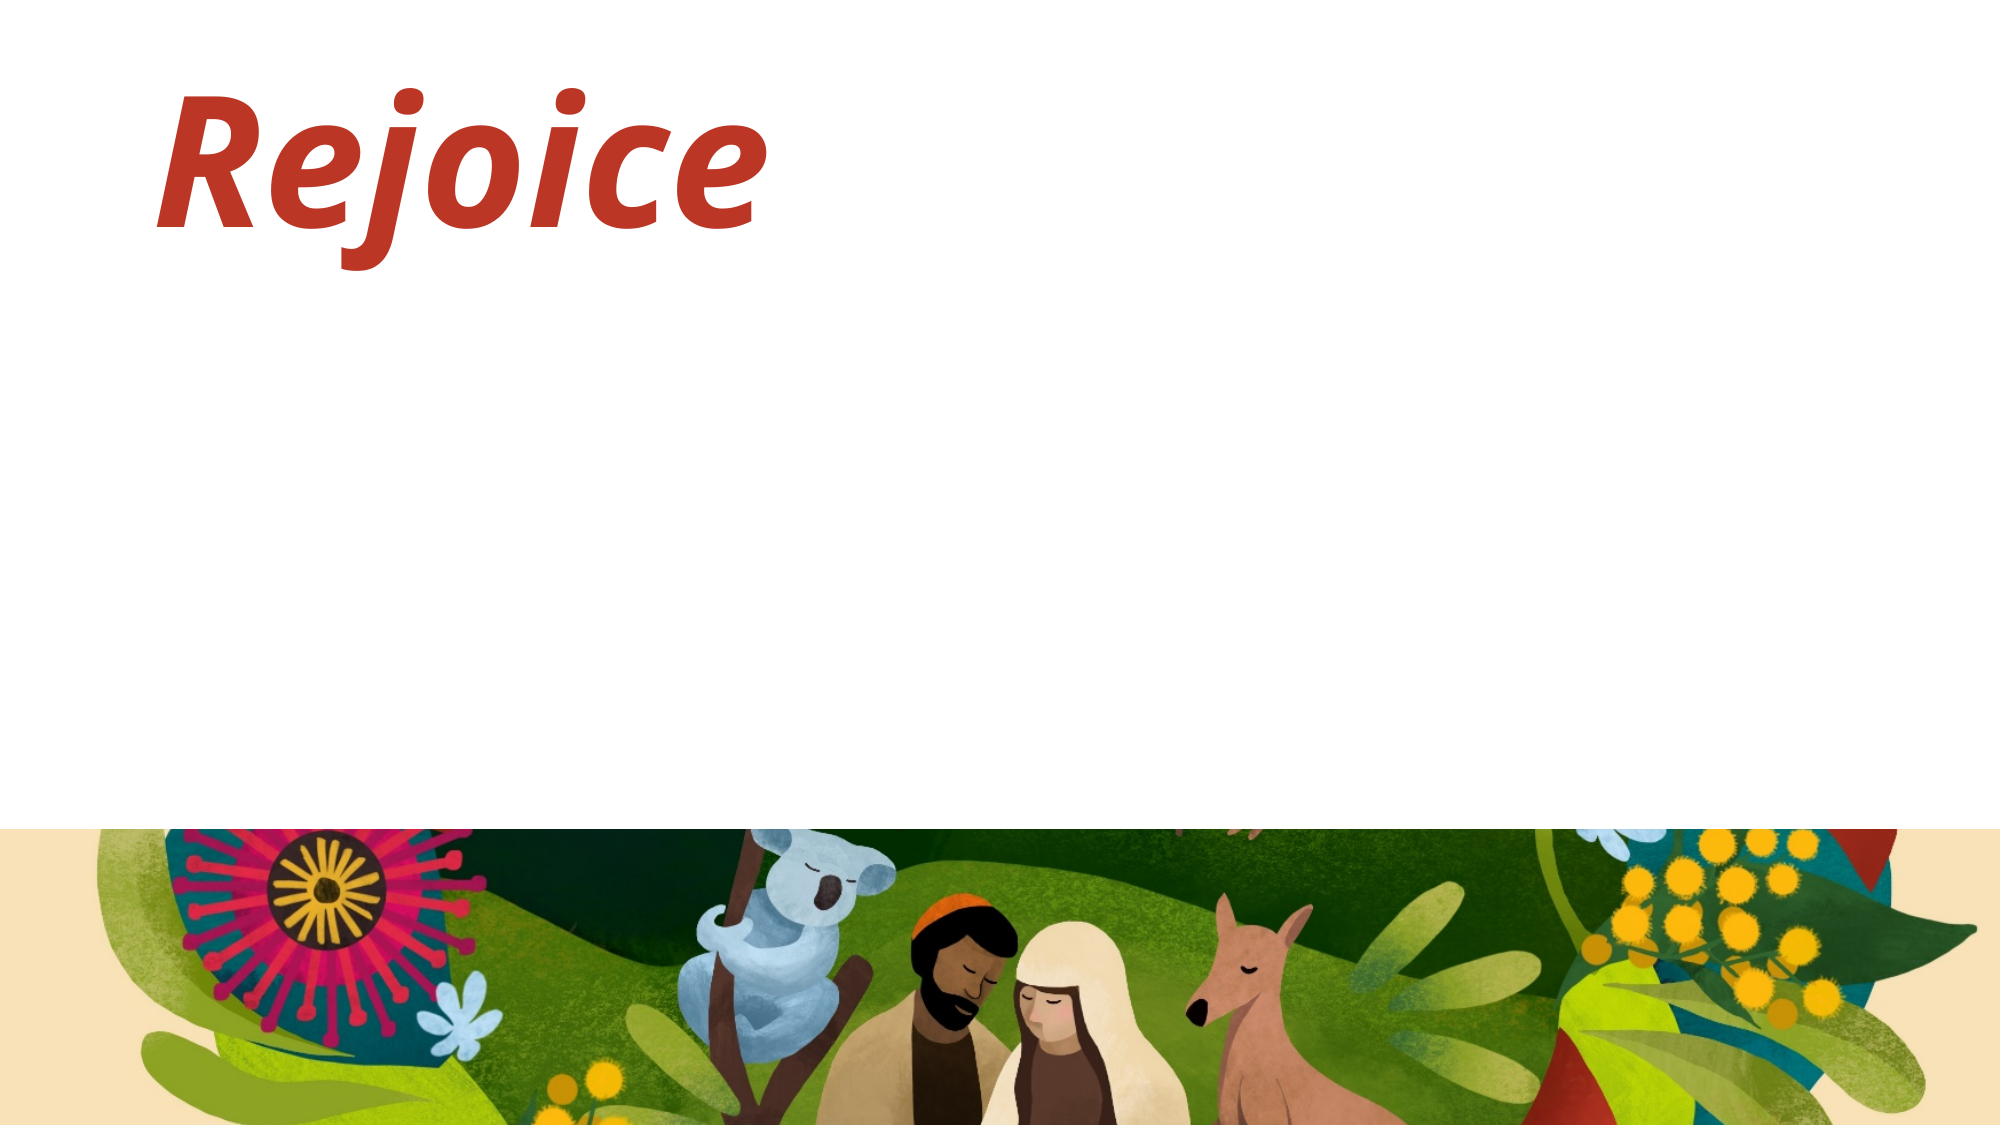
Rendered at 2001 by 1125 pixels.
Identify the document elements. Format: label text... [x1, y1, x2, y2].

picture [0, 829, 2000, 1125]
title Rejoice [137, 59, 1863, 278]
